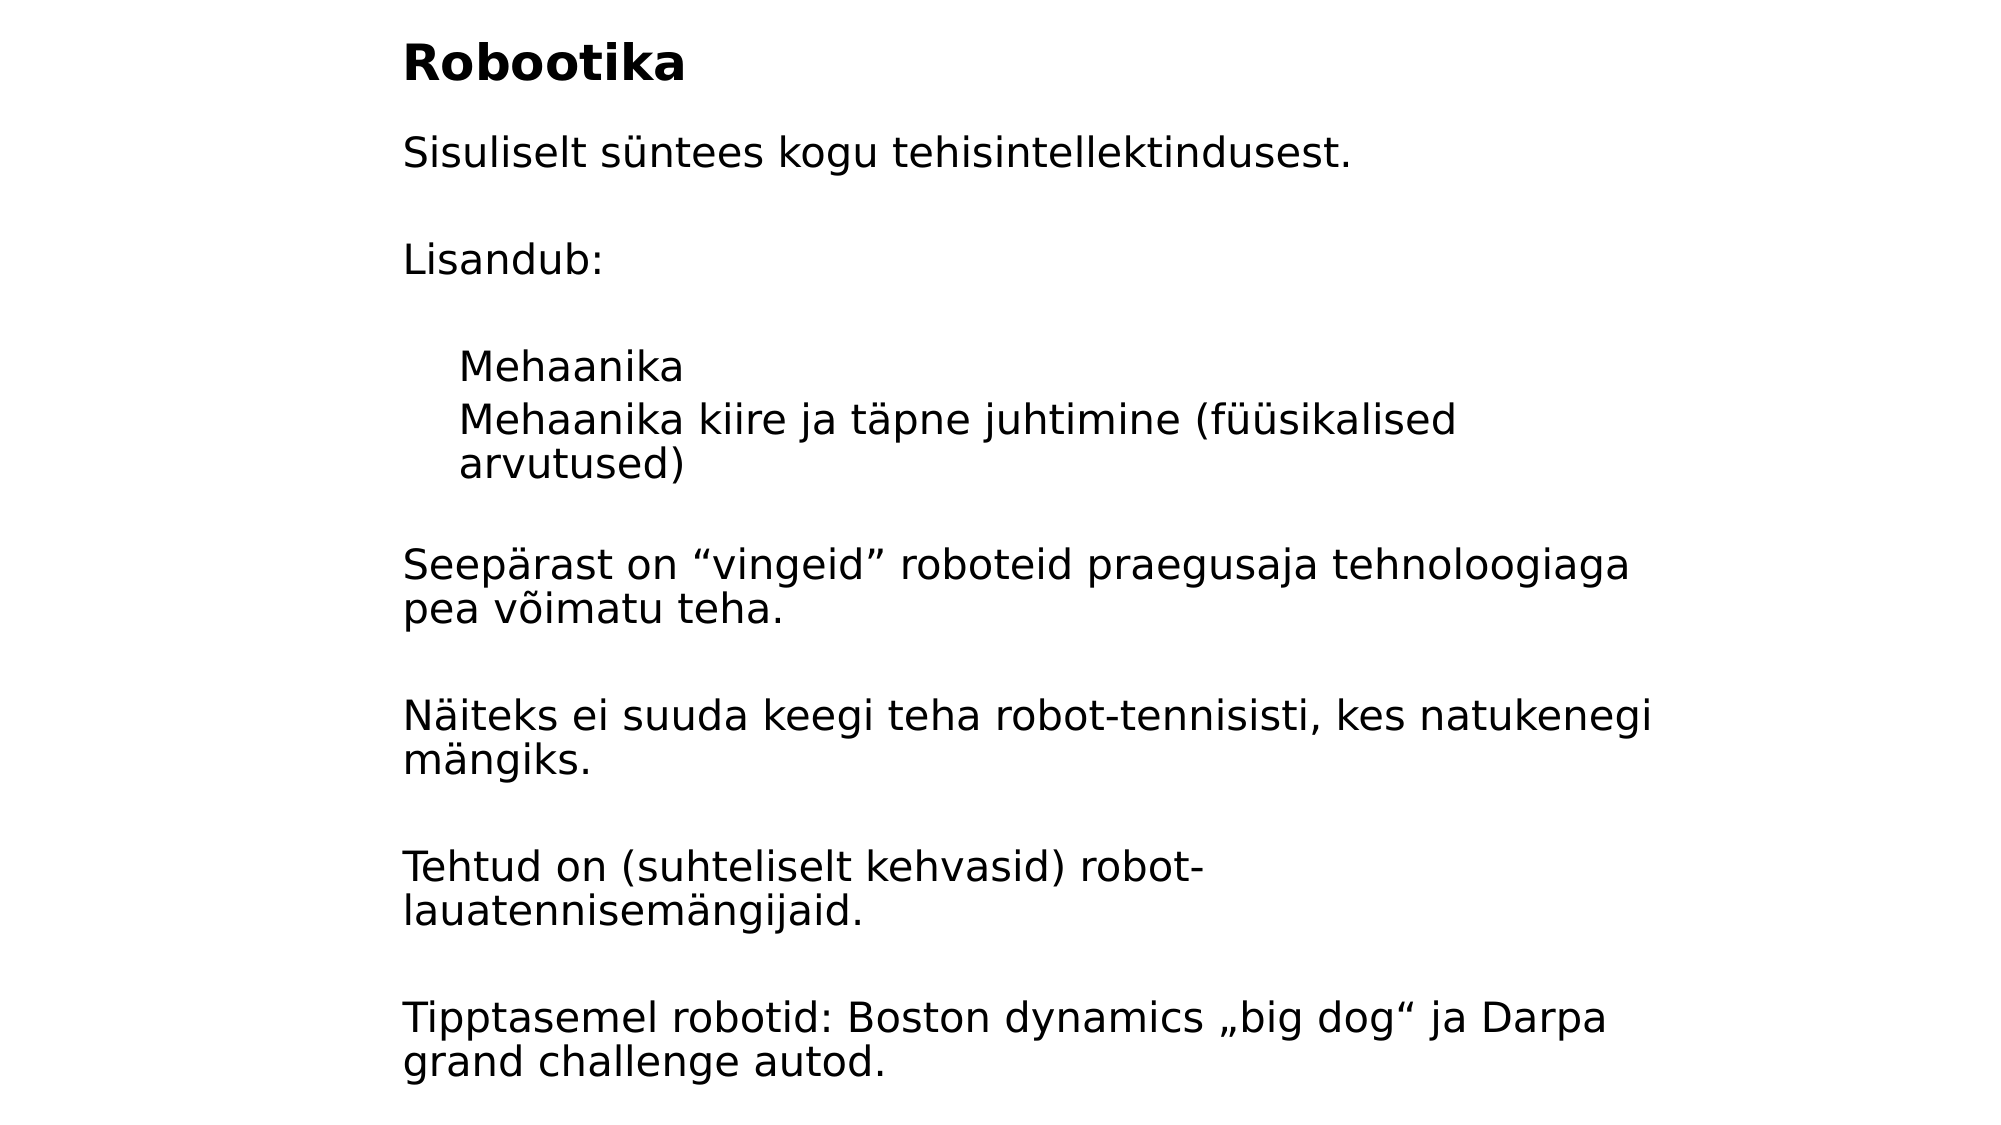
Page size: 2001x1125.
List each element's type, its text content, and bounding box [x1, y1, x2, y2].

text_box Robootika [387, 0, 1663, 125]
text_box Sisuliselt süntees kogu tehisintellektindusest. Lisandub: Mehaanika Mehaanika kiire ja täpne juhtimine (füüsikalised arvutused) Seepärast on “vingeid” roboteid praegusaja tehnoloogiaga pea võimatu teha. Näiteks ei suuda keegi teha robot-tennisisti, kes natukenegi mängiks. Tehtud on (suhteliselt kehvasid) robot-lauatennisemängijaid. Tipptasemel robotid: Boston dynamics „big dog“ ja Darpa grand challenge autod. [387, 125, 1675, 1076]
